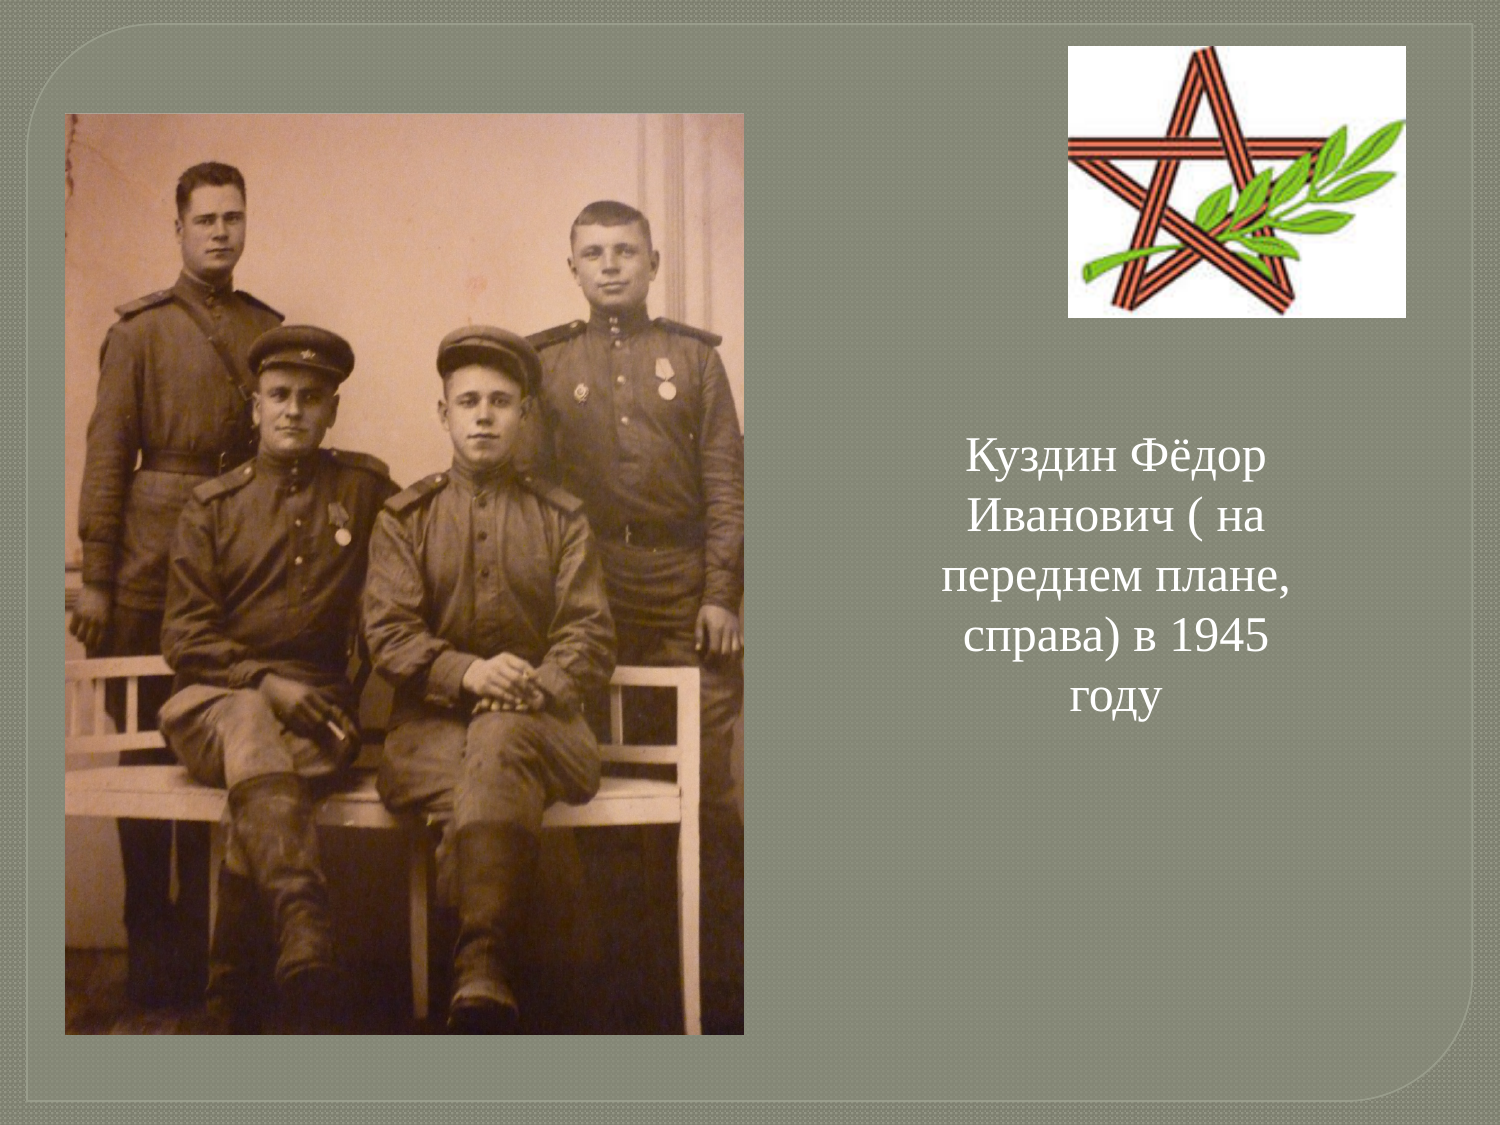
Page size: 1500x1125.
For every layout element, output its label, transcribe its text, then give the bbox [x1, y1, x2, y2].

text_box Куздин Фёдор Иванович ( на переднем плане, справа) в 1945 году [903, 414, 1329, 730]
picture [0, 115, 865, 1034]
picture [1068, 46, 1406, 319]
